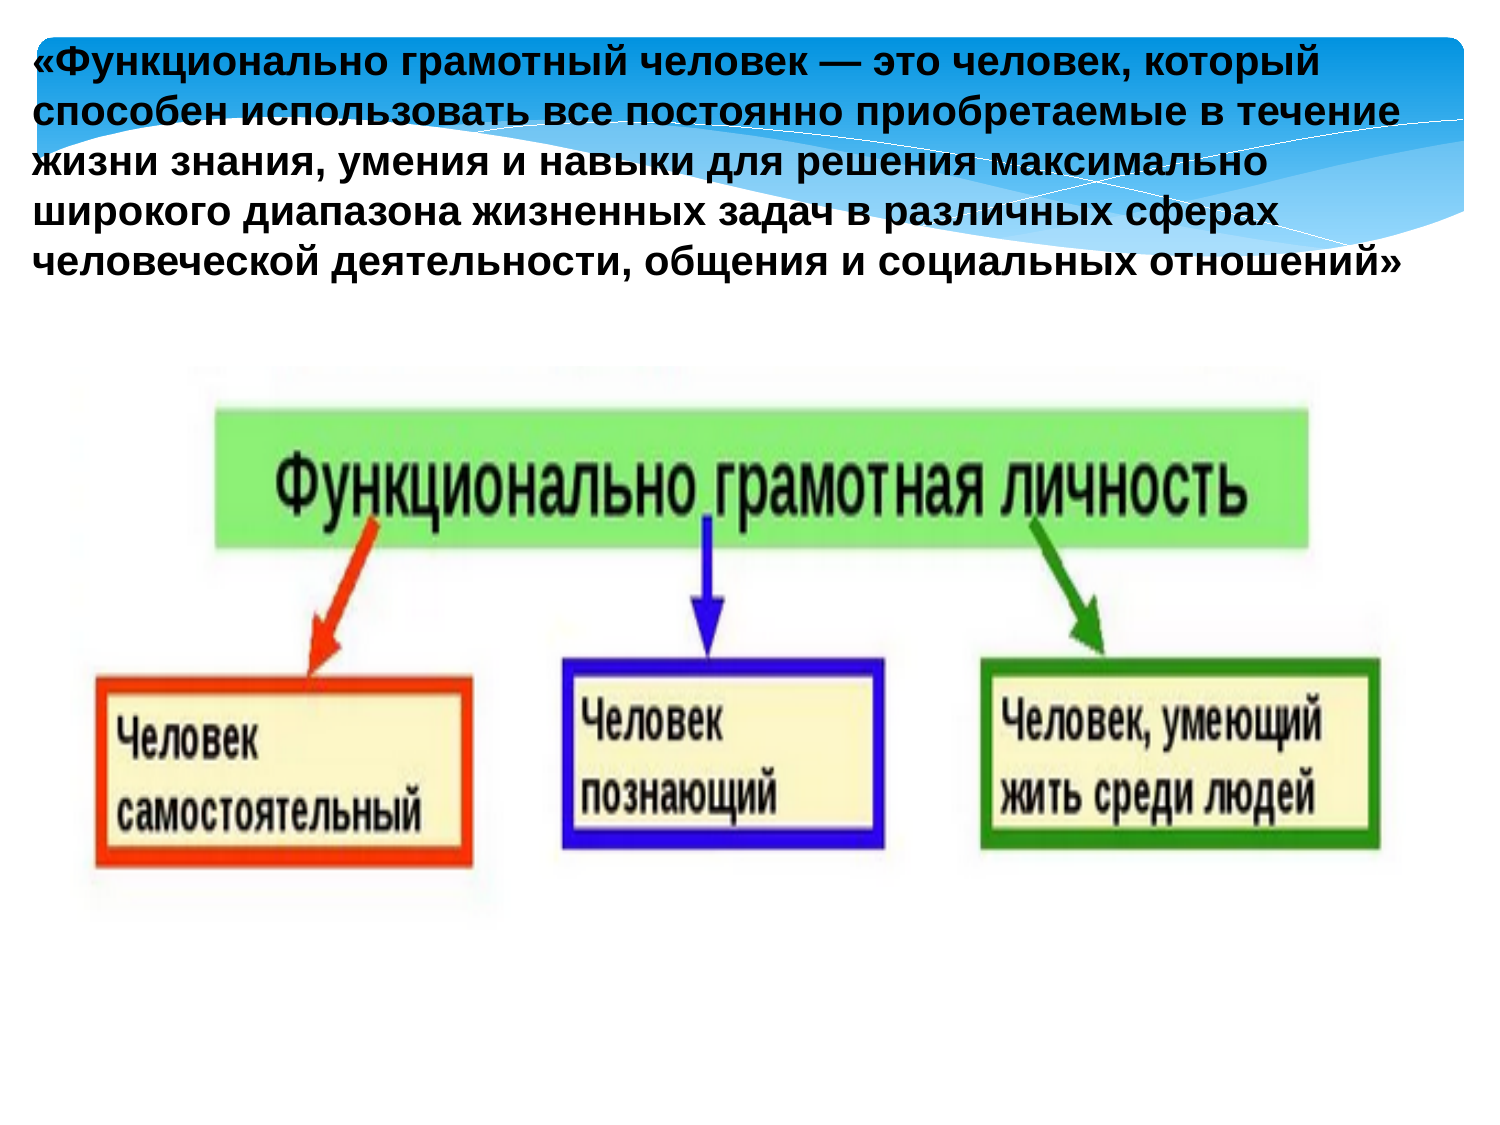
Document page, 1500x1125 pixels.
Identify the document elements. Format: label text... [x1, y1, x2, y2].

text_box «Функционально грамотный человек — это человек, который способен использовать все постоянно приобретаемые в течение жизни знания, умения и навыки для решения максимально широкого диапазона жизненных задач в различных сферах человеческой деятельности, общения и социальных отношений» [17, 23, 1465, 969]
picture [70, 365, 1406, 934]
